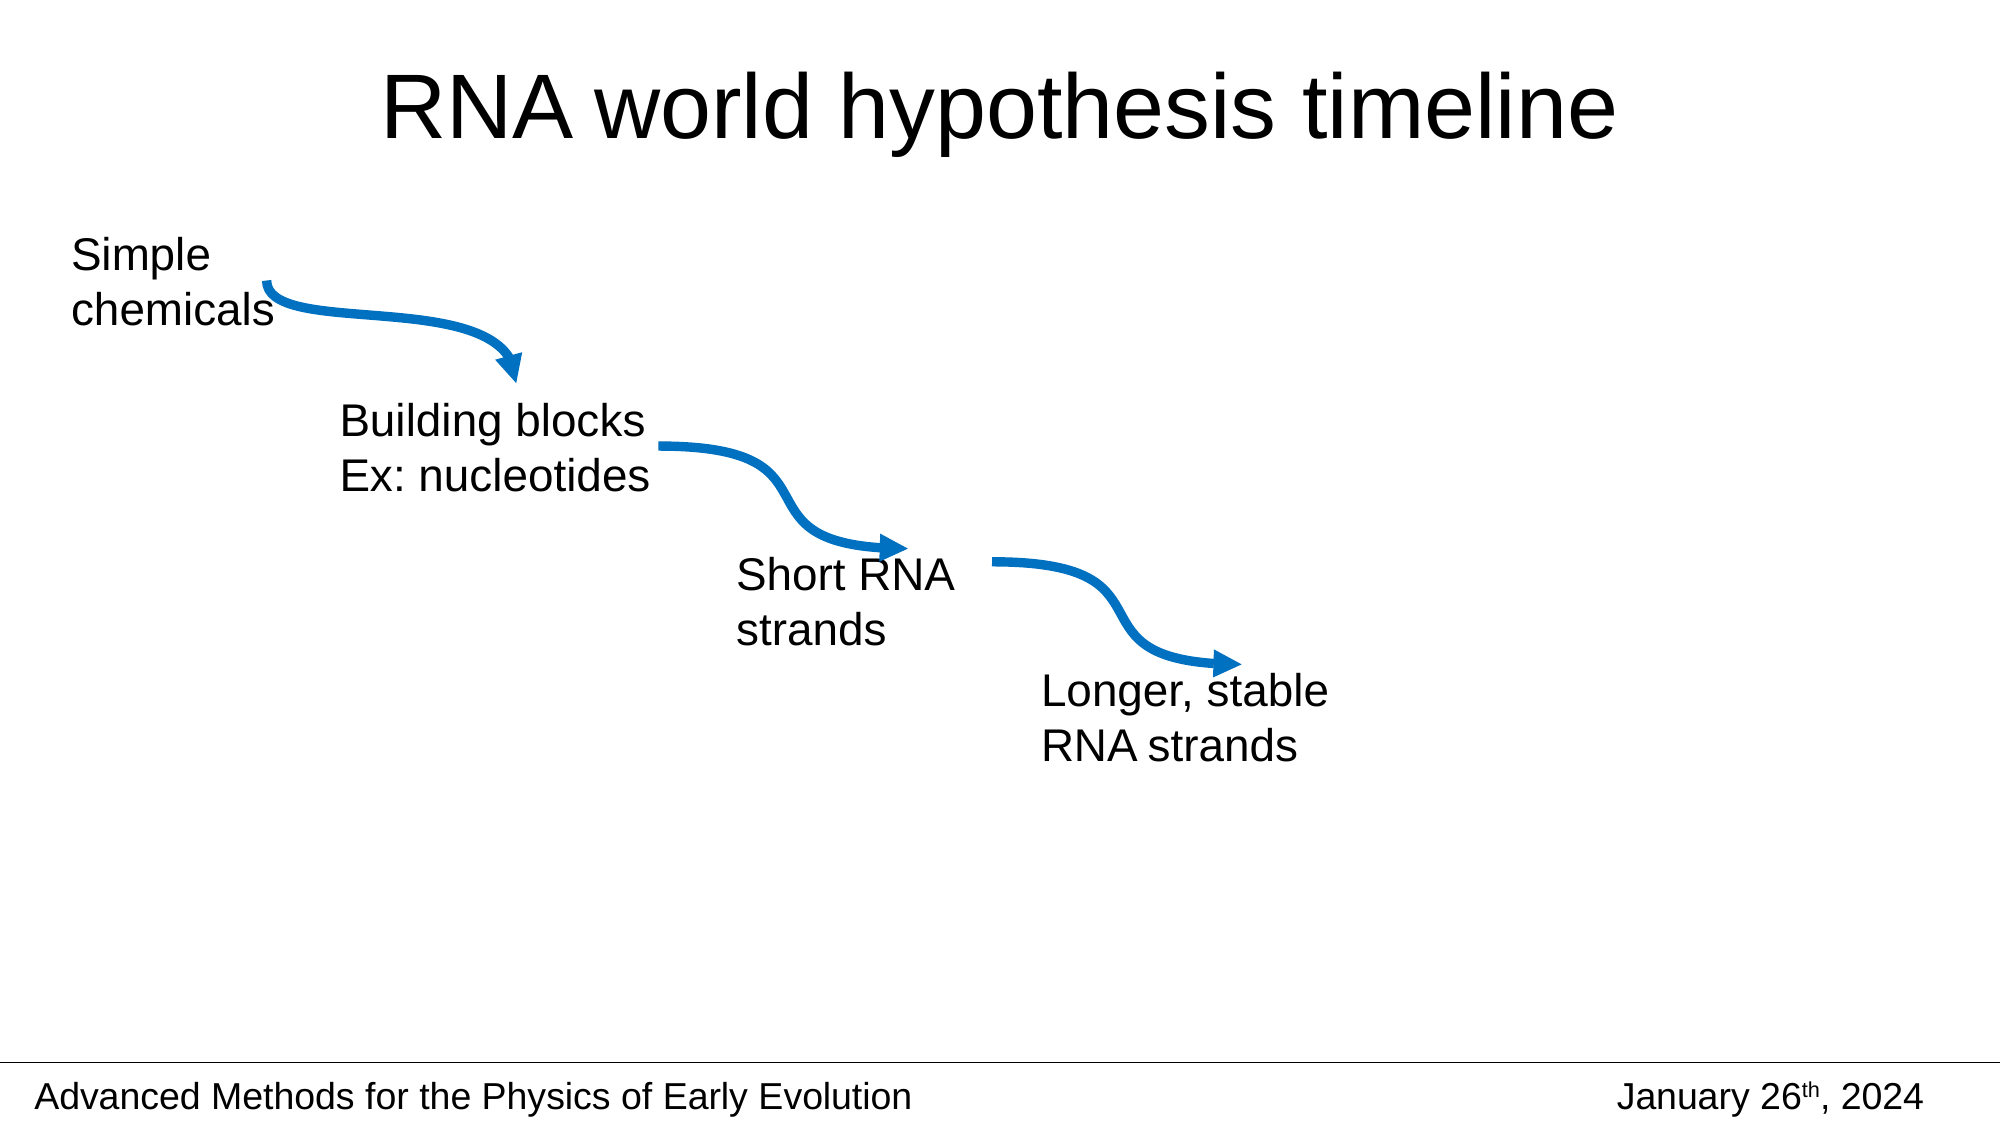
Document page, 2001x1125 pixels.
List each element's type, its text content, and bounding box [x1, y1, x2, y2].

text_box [266, 280, 517, 384]
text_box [992, 561, 1242, 665]
title RNA world hypothesis timeline [137, 0, 1863, 218]
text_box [658, 446, 908, 549]
text_box Advanced Methods for the Physics of Early Evolution [19, 1064, 928, 1125]
text_box Short RNA strands [721, 537, 1000, 662]
text_box Building blocks Ex: nucleotides [324, 383, 708, 508]
text_box Simple chemicals [56, 217, 323, 343]
text_box Longer, stable RNA strands [1026, 652, 1372, 778]
text_box January 26th, 2024 [1602, 1064, 1939, 1125]
